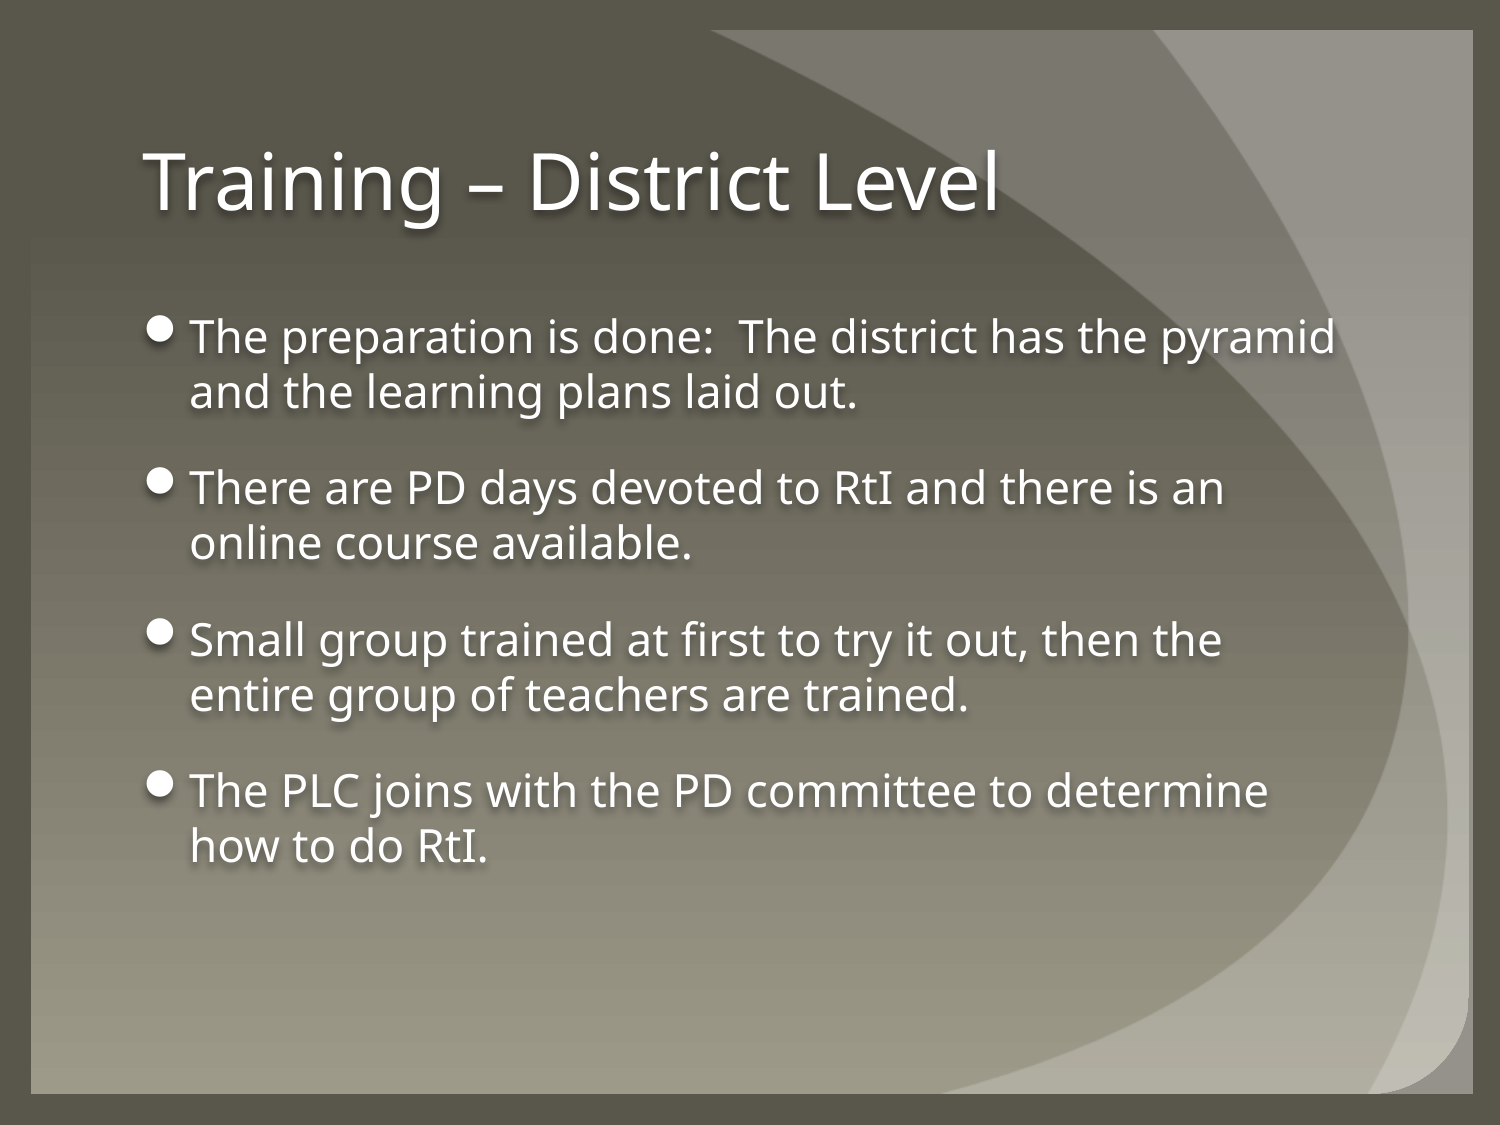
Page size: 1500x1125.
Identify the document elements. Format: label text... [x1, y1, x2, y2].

title Training – District Level [127, 62, 1372, 234]
picture [24, 30, 1473, 1094]
list The preparation is done: The district has the pyramid and the learning plans laid out. There are PD days devoted to RtI and there is an online course available. Small group trained at first to try it out, then the entire group of teachers are trained. The PLC joins with the PD committee to determine how to do RtI. [127, 299, 1372, 991]
